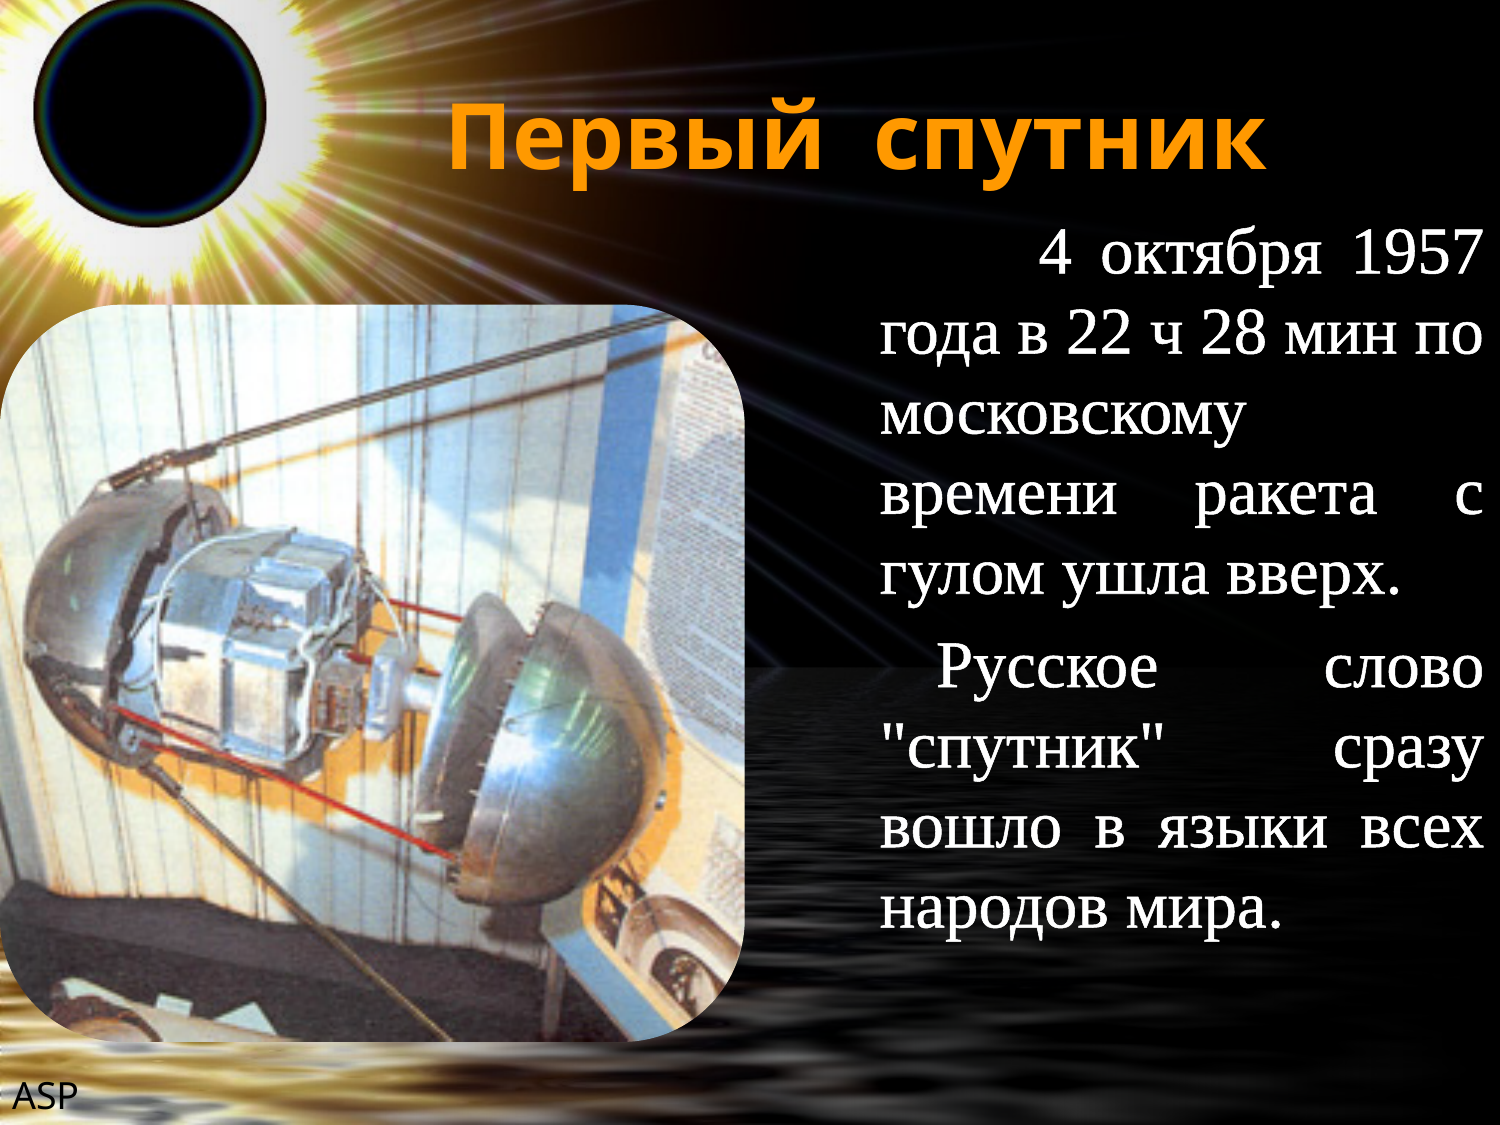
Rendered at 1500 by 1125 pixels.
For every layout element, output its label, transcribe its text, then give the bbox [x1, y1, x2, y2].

picture [0, 0, 1500, 1125]
text_box ASP [0, 1064, 95, 1125]
text_box Первый спутник [429, 70, 1283, 195]
list 4 октября 1957 года в 22 ч 28 мин по московскому времени ракета с гулом ушла вверх. Русское слово "спутник" сразу вошло в языки всех народов мира. [808, 199, 1500, 1043]
